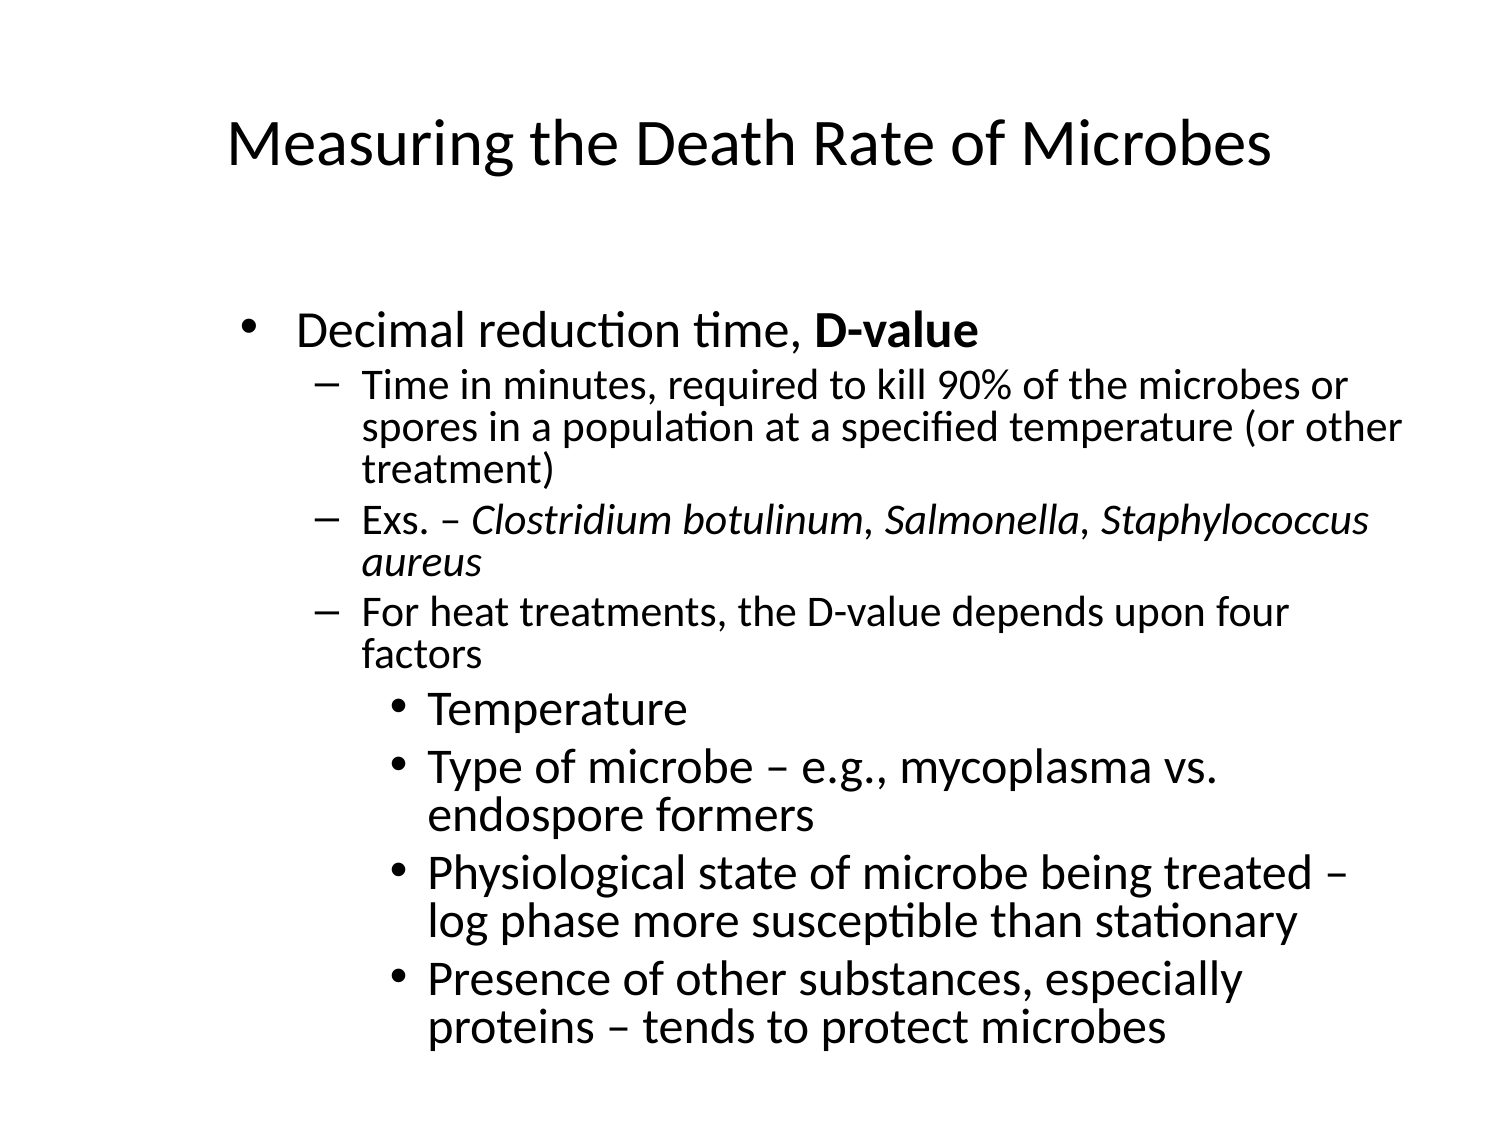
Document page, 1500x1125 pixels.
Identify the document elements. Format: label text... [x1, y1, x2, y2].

list Decimal reduction time, D-value Time in minutes, required to kill 90% of the microbes or spores in a population at a specified temperature (or other treatment) Exs. – Clostridium botulinum, Salmonella, Staphylococcus aureus For heat treatments, the D-value depends upon four factors Temperature Type of microbe – e.g., mycoplasma vs. endospore formers Physiological state of microbe being treated – log phase more susceptible than stationary Presence of other substances, especially proteins – tends to protect microbes [224, 299, 1425, 1075]
title Measuring the Death Rate of Microbes [75, 45, 1425, 233]
